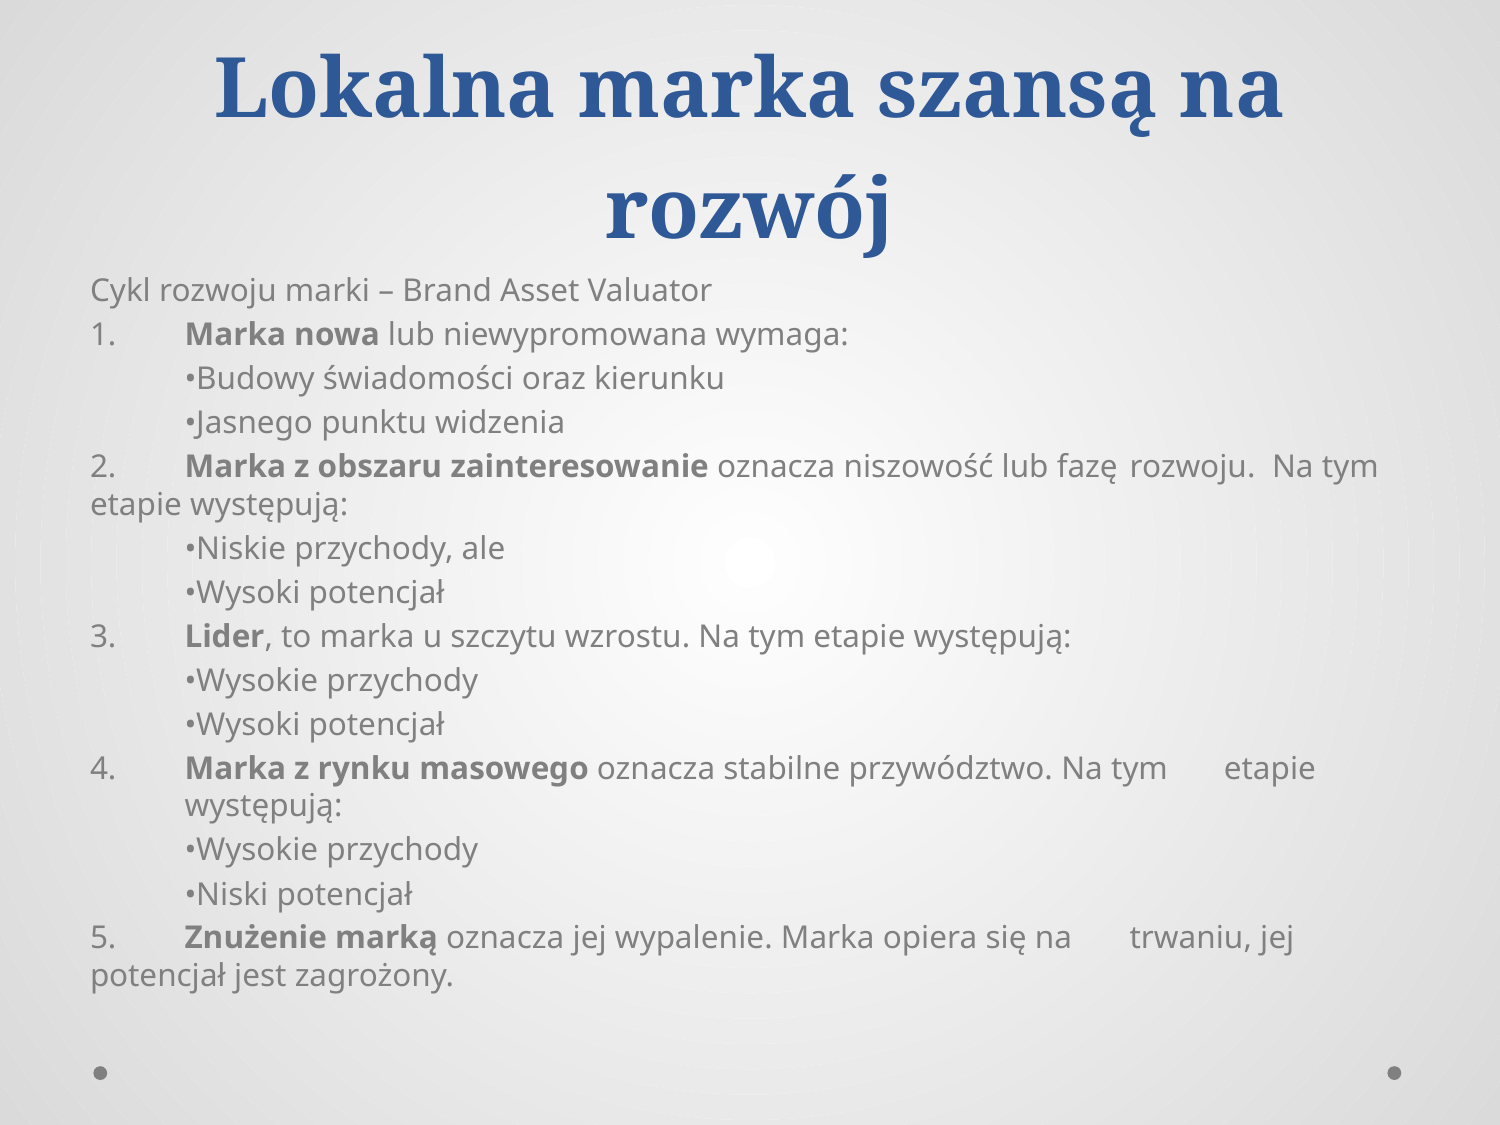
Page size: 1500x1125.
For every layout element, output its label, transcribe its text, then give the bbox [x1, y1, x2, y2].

title Lokalna marka szansą na rozwój [75, 0, 1425, 262]
list Cykl rozwoju marki – Brand Asset Valuator 1. Marka nowa lub niewypromowana wymaga: •Budowy świadomości oraz kierunku •Jasnego punktu widzenia 2. Marka z obszaru zainteresowanie oznacza niszowość lub fazę rozwoju. Na tym etapie występują: •Niskie przychody, ale •Wysoki potencjał 3. Lider, to marka u szczytu wzrostu. Na tym etapie występują: •Wysokie przychody •Wysoki potencjał 4. Marka z rynku masowego oznacza stabilne przywództwo. Na tym etapie występują: •Wysokie przychody •Niski potencjał 5. Znużenie marką oznacza jej wypalenie. Marka opiera się na trwaniu, jej potencjał jest zagrożony. [75, 262, 1425, 1005]
